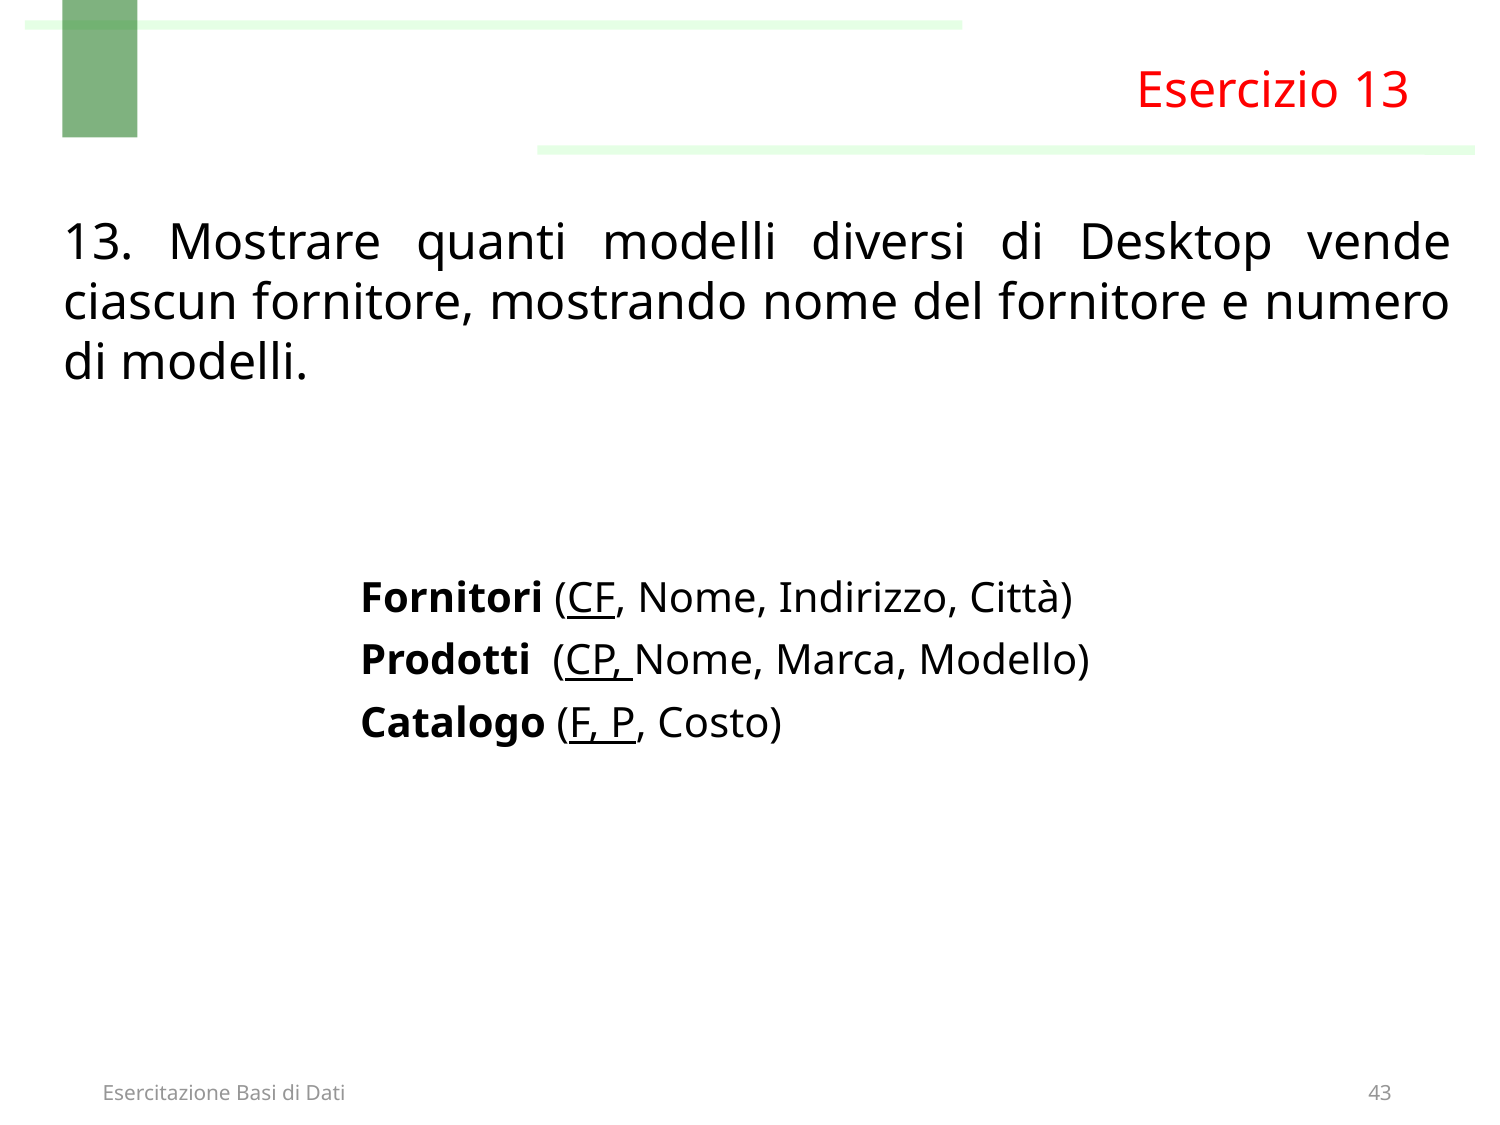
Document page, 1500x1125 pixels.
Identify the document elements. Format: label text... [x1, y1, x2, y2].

text_box Esercizio 13 [174, 37, 1425, 138]
text_box [50, 398, 1425, 950]
text_box 13. Mostrare quanti modelli diversi di Desktop vende ciascun fornitore, mostrando nome del fornitore e numero di modelli. [49, 202, 1467, 398]
text_box Fornitori (CF, Nome, Indirizzo, Città) Prodotti (CP, Nome, Marca, Modello) Catalogo (F, P, Costo) [276, 563, 1199, 787]
